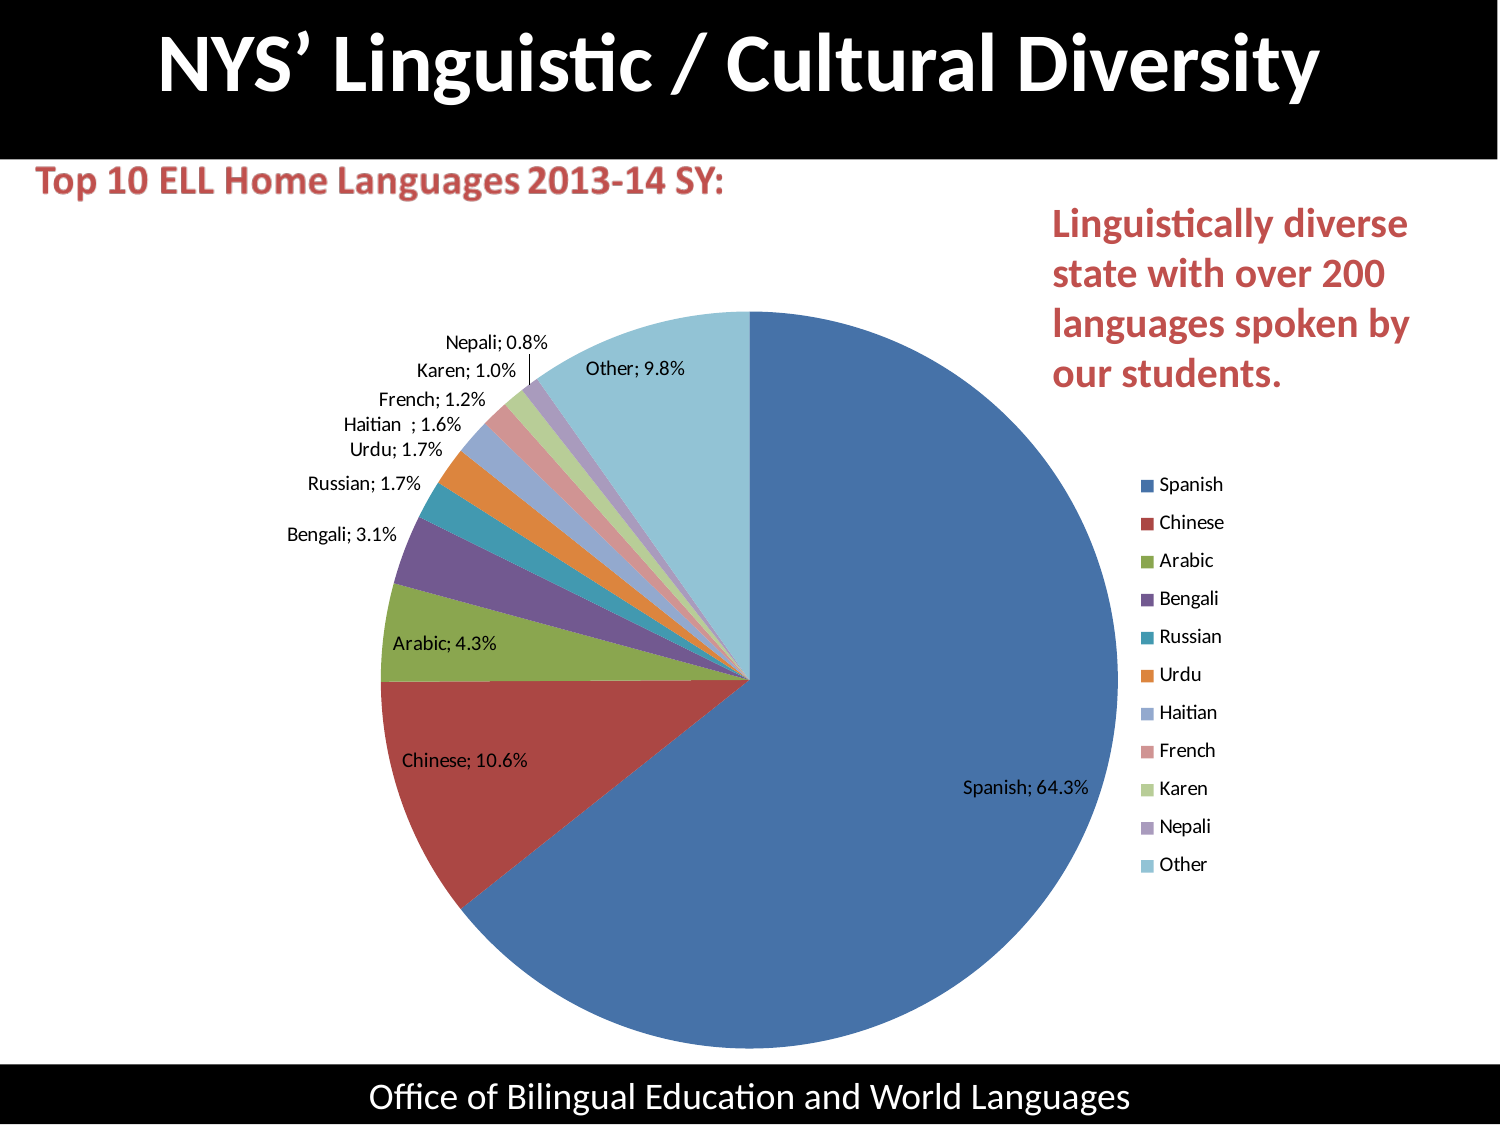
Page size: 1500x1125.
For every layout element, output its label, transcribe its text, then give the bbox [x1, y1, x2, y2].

title NYS’ Linguistic / Cultural Diversity [0, 0, 1498, 160]
chart [74, 274, 1426, 1065]
text_box Office of Bilingual Education and World Languages [0, 1064, 1500, 1125]
picture [10, 142, 751, 231]
text_box Linguistically diverse state with over 200 languages spoken by our students. [1037, 188, 1450, 404]
